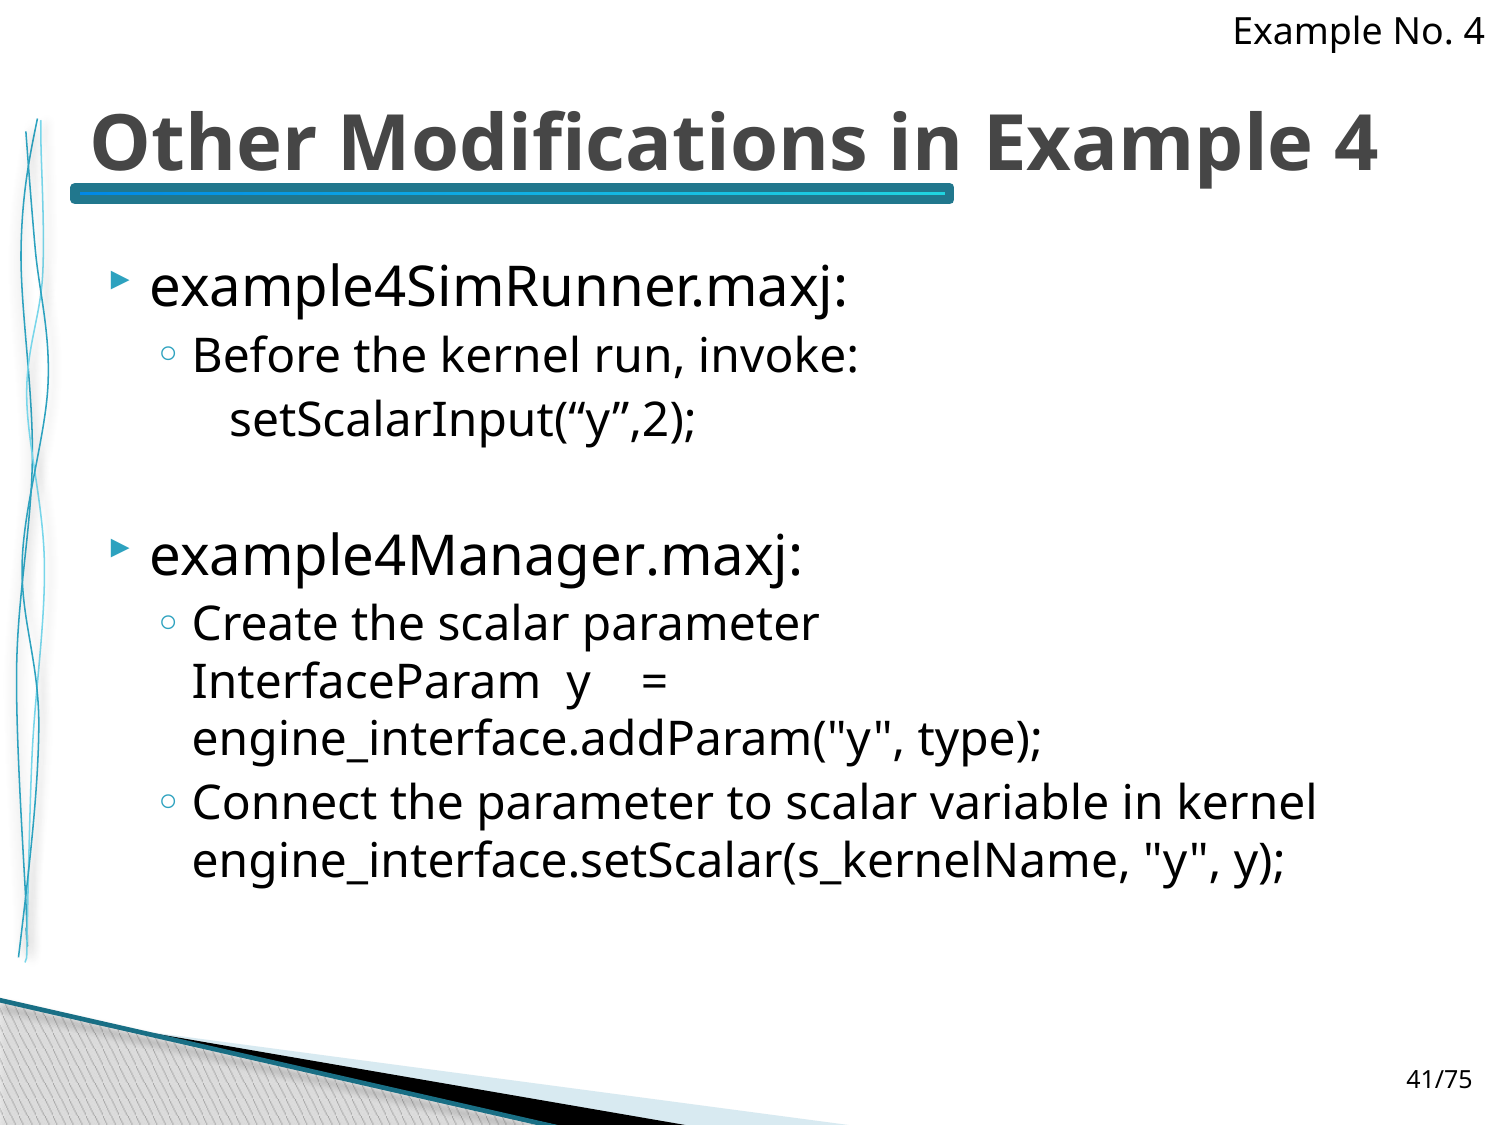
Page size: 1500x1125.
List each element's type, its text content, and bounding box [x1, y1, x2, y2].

list Example No. 4 [1074, 0, 1500, 63]
title Other Modifications in Example 4 [75, 45, 1425, 233]
list example4SimRunner.maxj: Before the kernel run, invoke: setScalarInput(“y”,2); example4Manager.maxj: Create the scalar parameter InterfaceParam y = engine_interface.addParam("y", type); Connect the parameter to scalar variable in kernel engine_interface.setScalar(s_kernelName, "y", y); [75, 243, 1425, 986]
